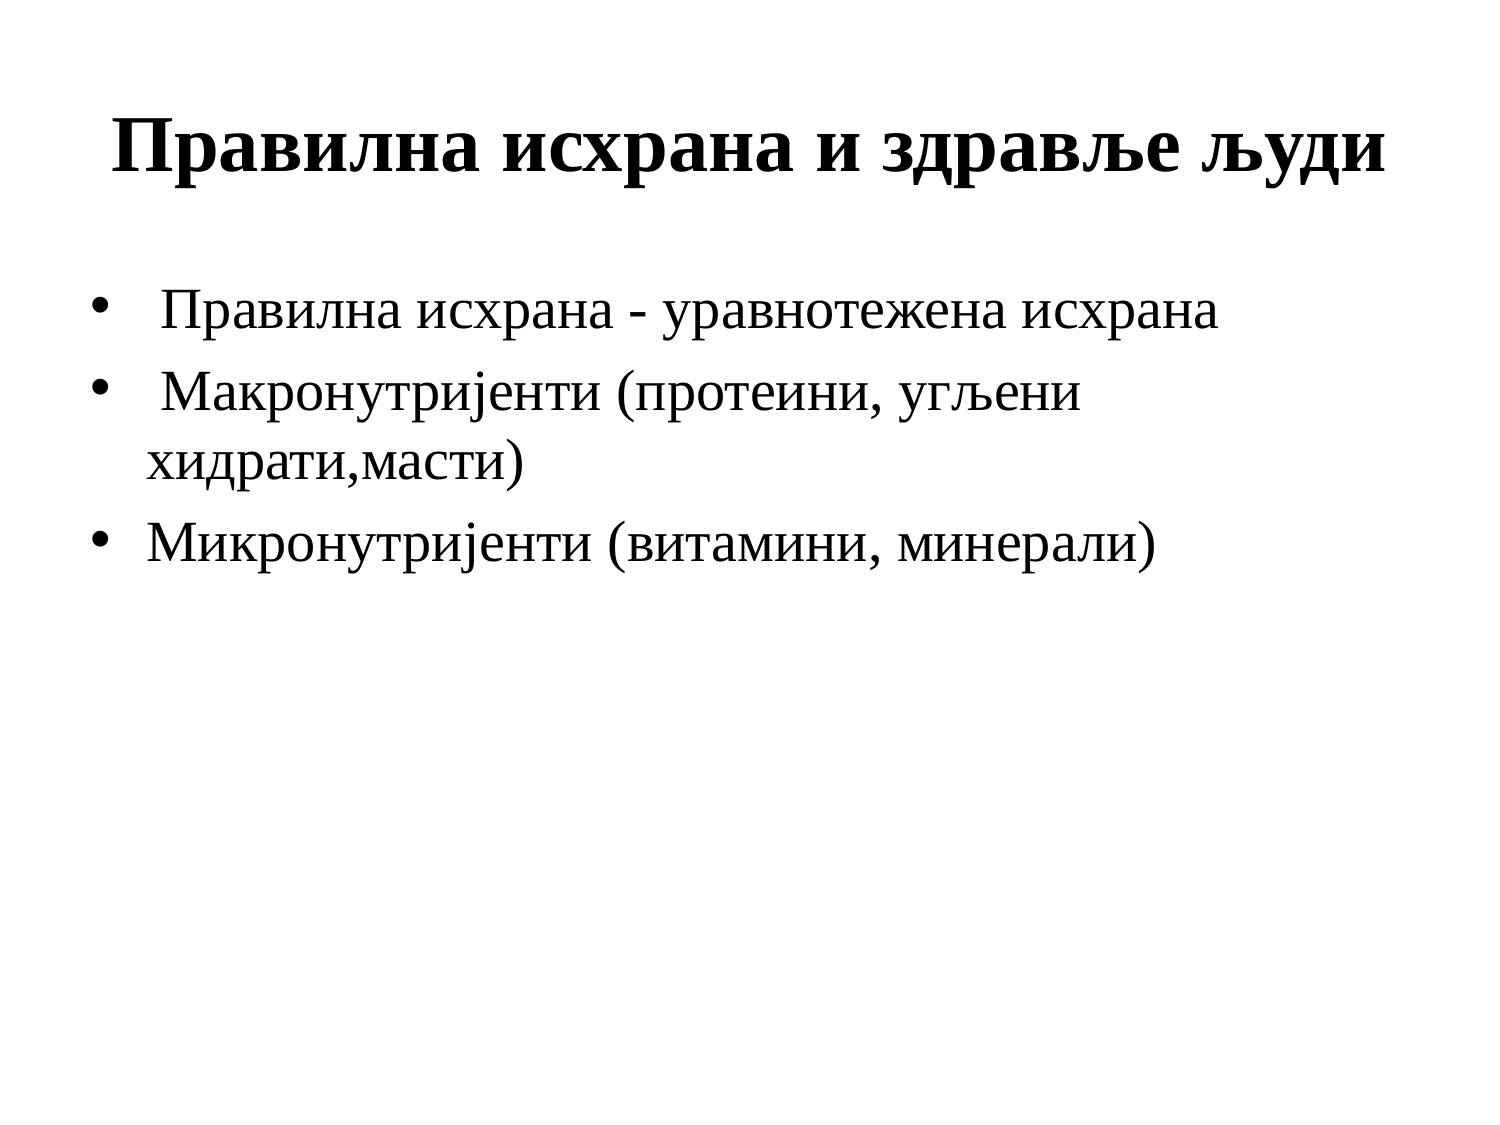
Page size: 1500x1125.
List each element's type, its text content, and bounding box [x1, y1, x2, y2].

list Правилна исхрана - уравнотежена исхрана Макронутријенти (протеини, угљени хидрати,масти) Микронутријенти (витамини, минерали) [75, 262, 1425, 1005]
title Правилна исхрана и здравље људи [75, 45, 1425, 233]
